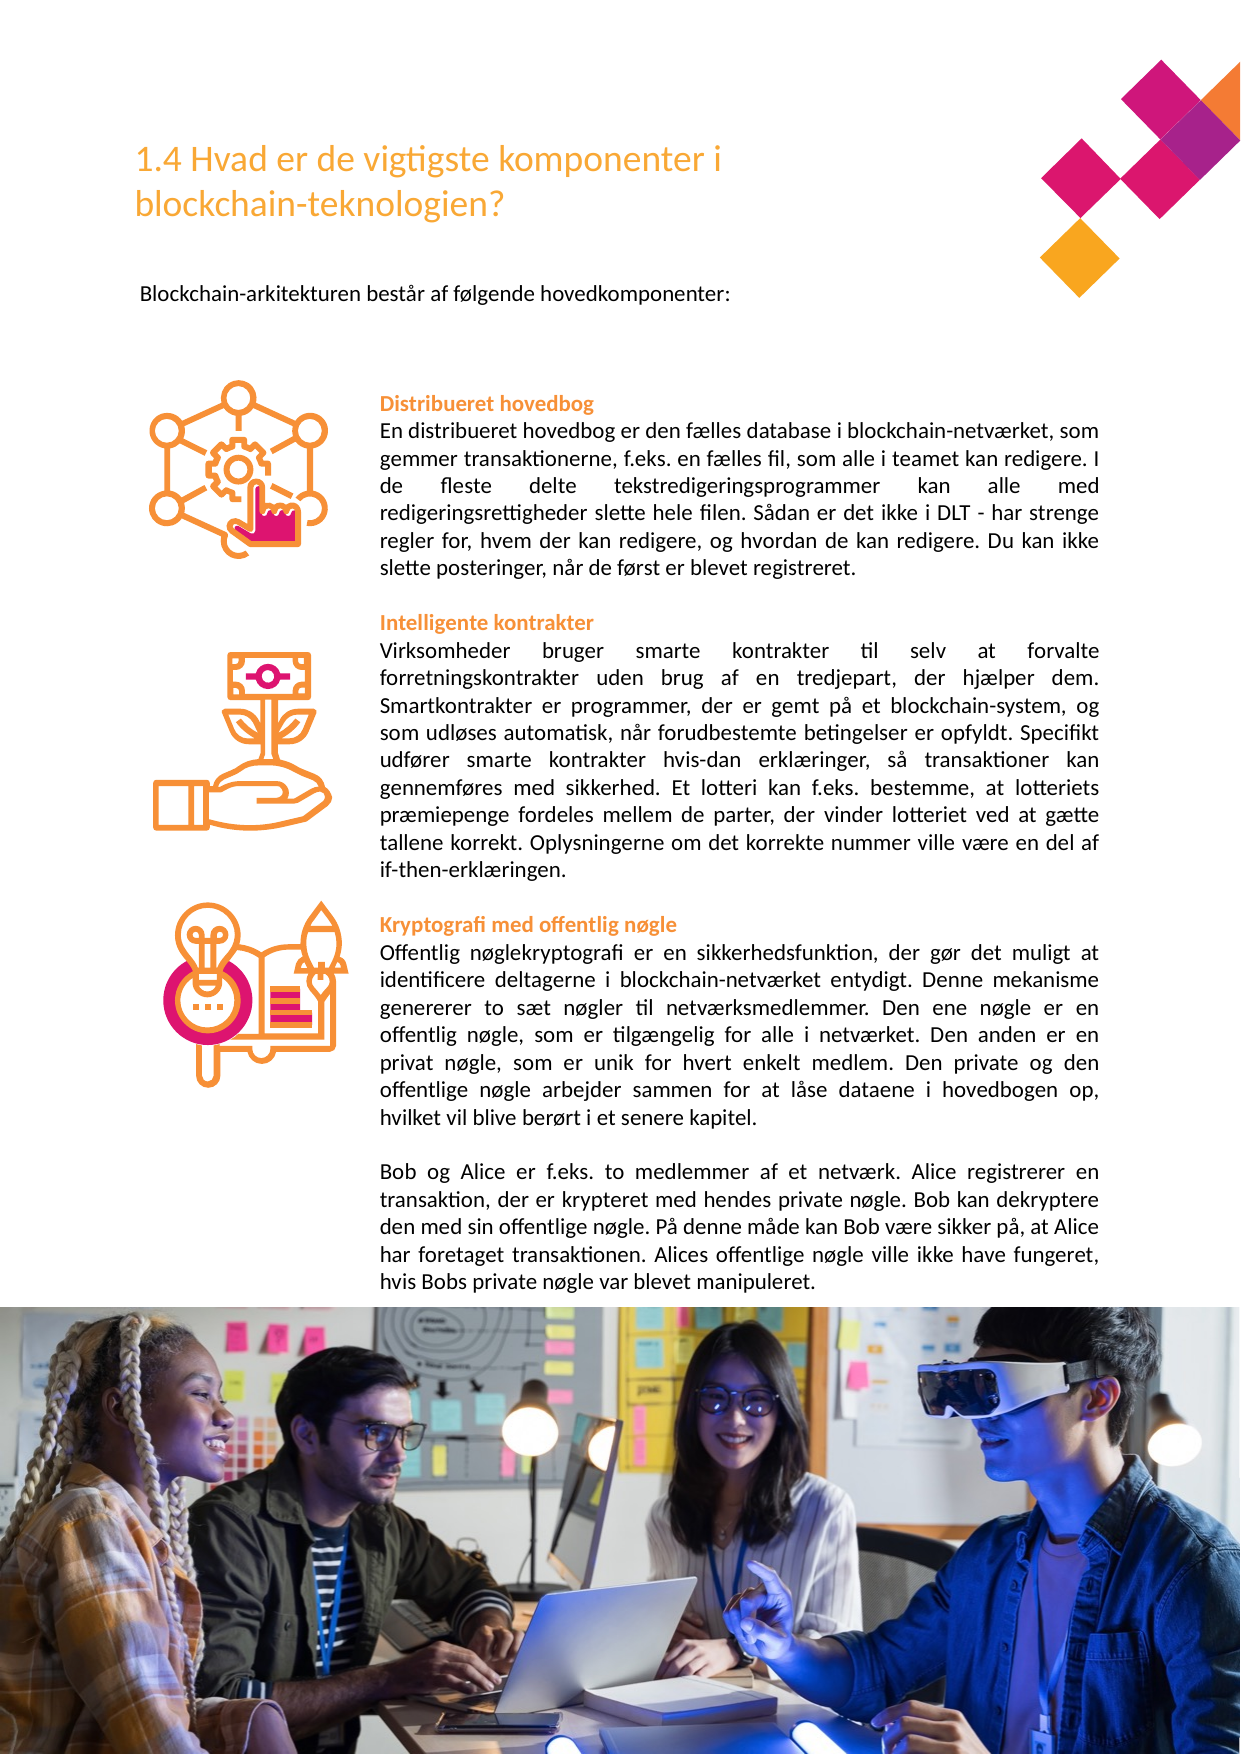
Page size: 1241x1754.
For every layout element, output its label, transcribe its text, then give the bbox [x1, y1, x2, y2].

picture [0, 1307, 1241, 1754]
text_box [163, 900, 349, 1088]
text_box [148, 380, 329, 559]
text_box 1.4 Hvad er de vigtigste komponenter i blockchain-teknologien? [119, 126, 798, 205]
text_box Distribueret hovedbog En distribueret hovedbog er den fælles database i blockchain-netværket, som gemmer transaktionerne, f.eks. en fælles fil, som alle i teamet kan redigere. I de fleste delte tekstredigeringsprogrammer kan alle med redigeringsrettigheder slette hele filen. Sådan er det ikke i DLT - har strenge regler for, hvem der kan redigere, og hvordan de kan redigere. Du kan ikke slette posteringer, når de først er blevet registreret. Intelligente kontrakter Virksomheder bruger smarte kontrakter til selv at forvalte forretningskontrakter uden brug af en tredjepart, der hjælper dem. Smartkontrakter er programmer, der er gemt på et blockchain-system, og som udløses automatisk, når forudbestemte betingelser er opfyldt. Specifikt udfører smarte kontrakter hvis-dan erklæringer, så transaktioner kan gennemføres med sikkerhed. Et lotteri kan f.eks. bestemme, at lotteriets præmiepenge fordeles mellem de parter, der vinder lotteriet ved at gætte tallene korrekt. Oplysningerne om det korrekte nummer ville være en del af if-then-erklæringen. Kryptografi med offentlig nøgle Offentlig nøglekryptografi er en sikkerhedsfunktion, der gør det muligt at identificere deltagerne i blockchain-netværket entydigt. Denne mekanisme genererer to sæt nøgler til netværksmedlemmer. Den ene nøgle er en offentlig nøgle, som er tilgængelig for alle i netværket. Den anden er en privat nøgle, som er unik for hvert enkelt medlem. Den private og den offentlige nøgle arbejder sammen for at låse dataene i hovedbogen op, hvilket vil blive berørt i et senere kapitel. Bob og Alice er f.eks. to medlemmer af et netværk. Alice registrerer en transaktion, der er krypteret med hendes private nøgle. Bob kan dekryptere den med sin offentlige nøgle. På denne måde kan Bob være sikker på, at Alice har foretaget transaktionen. Alices offentlige nøgle ville ikke have fungeret, hvis Bobs private nøgle var blevet manipuleret. [364, 380, 1116, 1140]
text_box Blockchain-arkitekturen består af følgende hovedkomponenter: [124, 270, 1116, 314]
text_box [153, 651, 333, 831]
